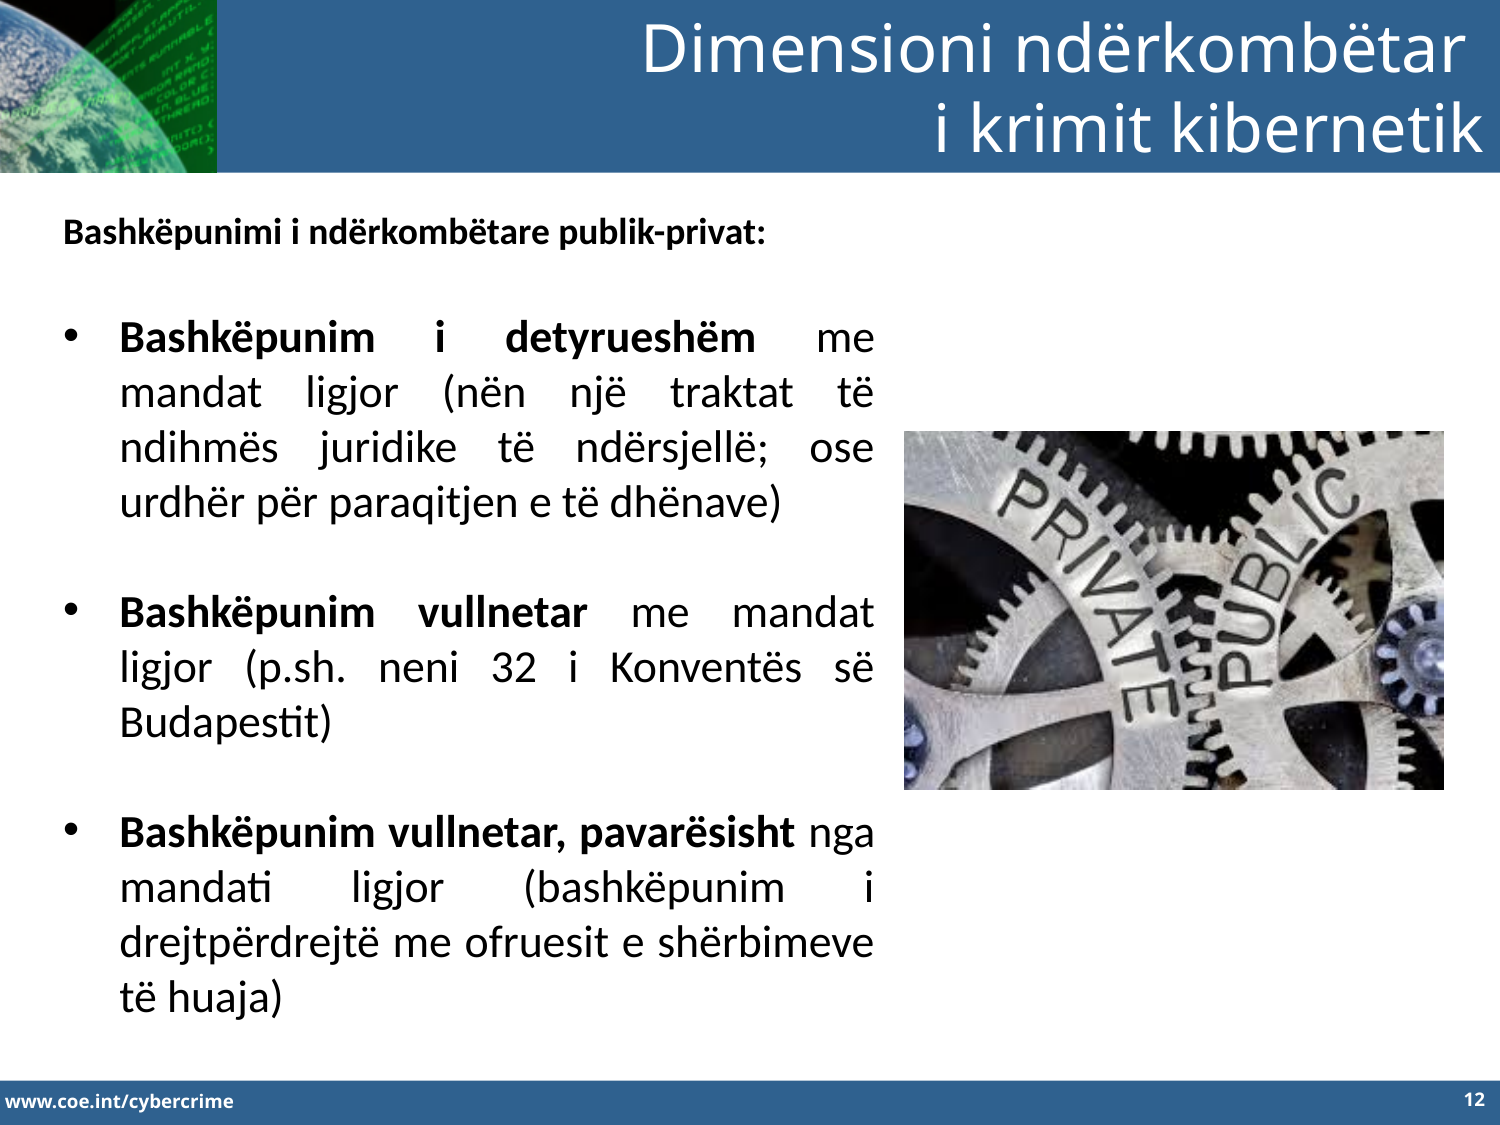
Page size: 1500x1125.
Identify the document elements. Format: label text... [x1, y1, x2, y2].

text_box Dimensioni ndërkombëtar i krimit kibernetik [329, 9, 1500, 162]
picture [904, 431, 1444, 790]
slide_number 12 [1149, 1079, 1500, 1125]
text_box Bashkëpunimi i ndërkombëtare publik-privat: Bashkëpunim i detyrueshëm me mandat ligjor (nën një traktat të ndihmës juridike të ndërsjellë; ose urdhër për paraqitjen e të dhënave) Bashkëpunim vullnetar me mandat ligjor (p.sh. neni 32 i Konventës së Budapestit) Bashkëpunim vullnetar, pavarësisht nga mandati ligjor (bashkëpunim i drejtpërdrejtë me ofruesit e shërbimeve të huaja) [48, 199, 890, 1029]
picture [0, 1, 217, 173]
